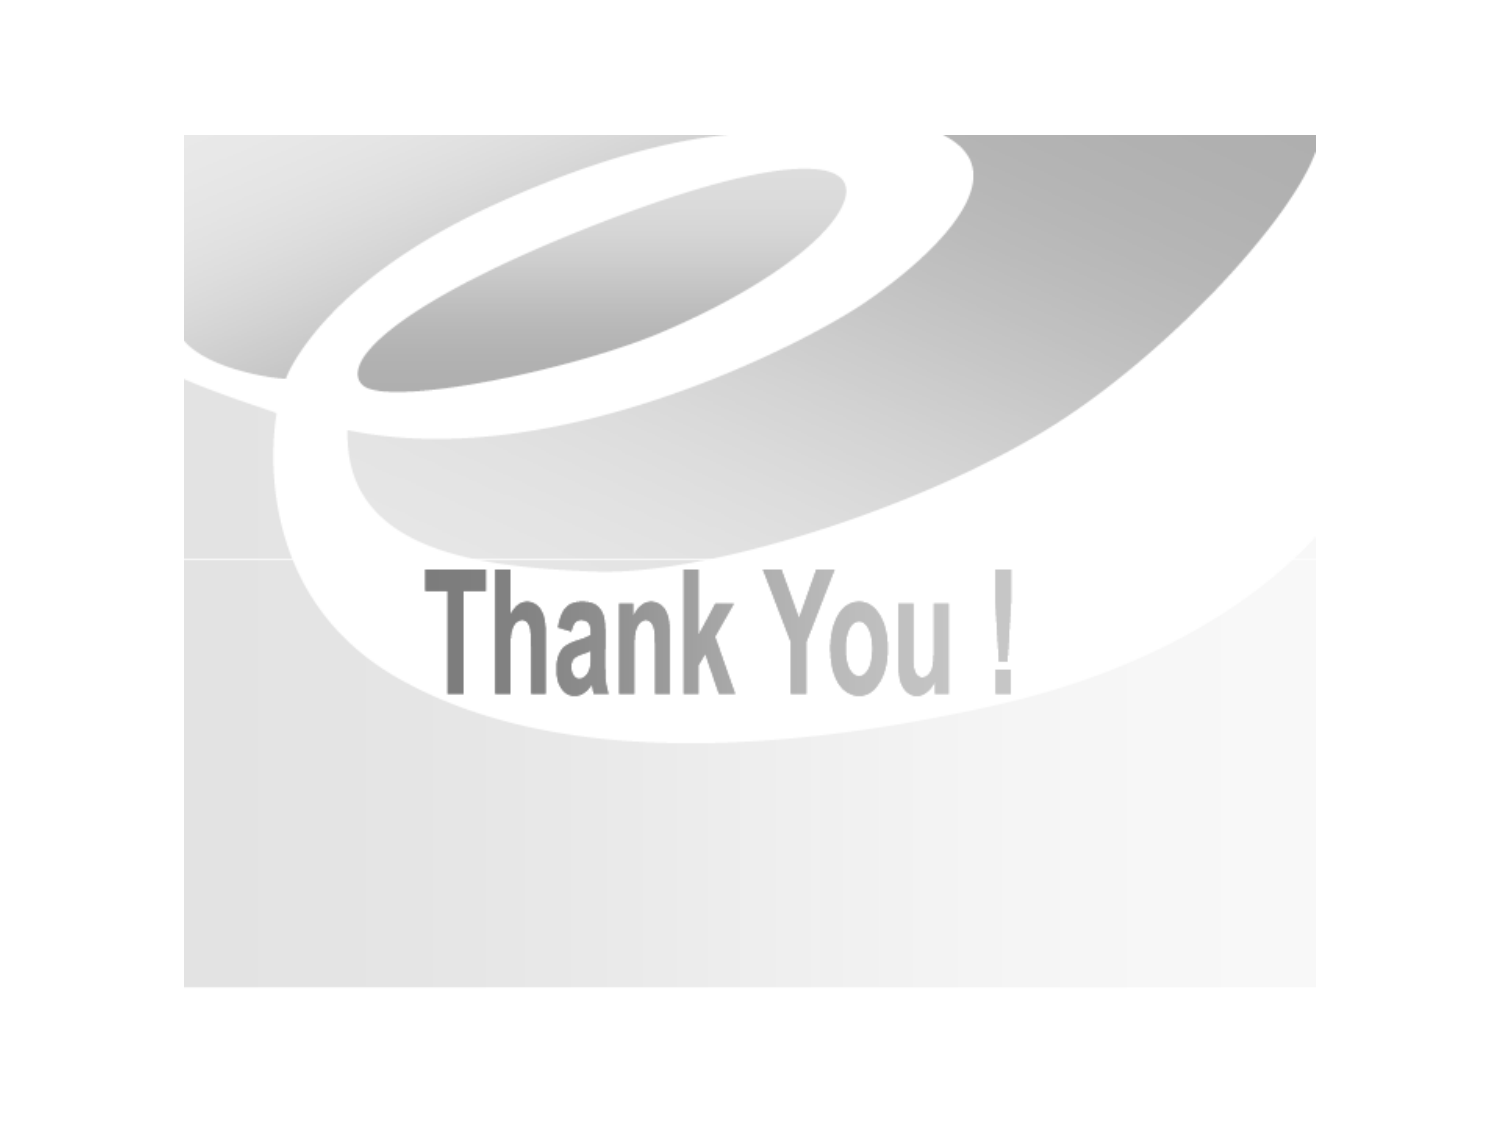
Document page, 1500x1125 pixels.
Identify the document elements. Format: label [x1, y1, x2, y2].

picture [184, 135, 1316, 990]
